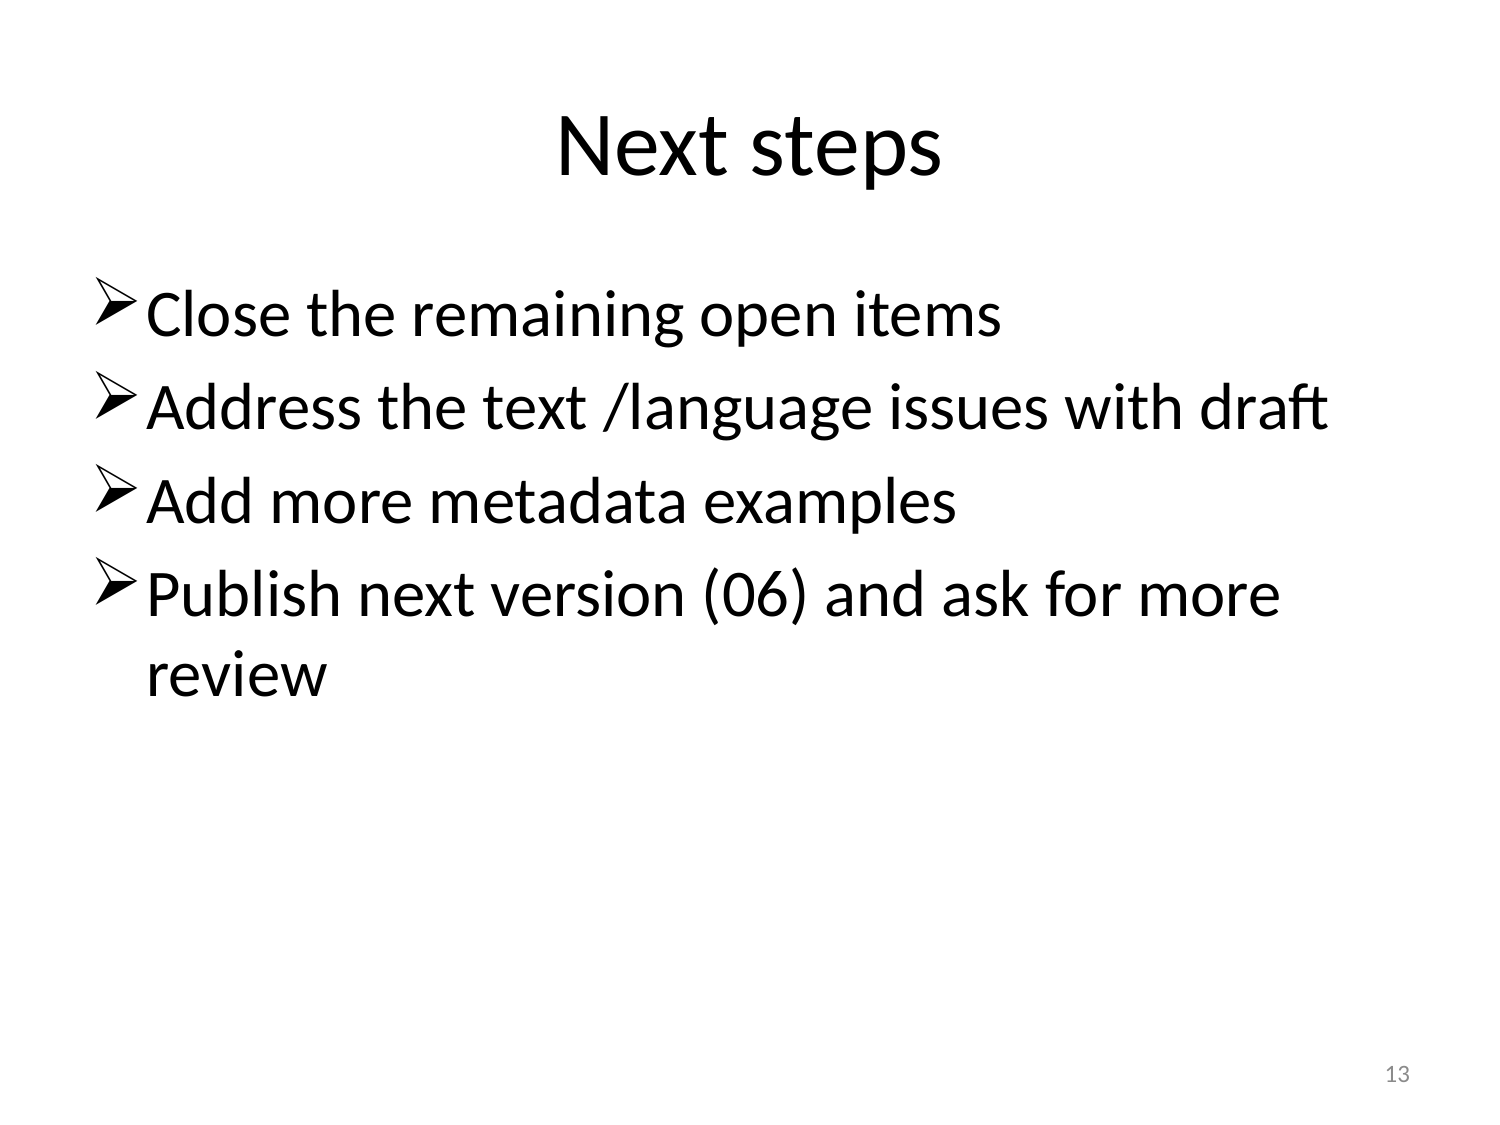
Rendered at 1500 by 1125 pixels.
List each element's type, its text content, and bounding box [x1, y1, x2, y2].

slide_number 13 [1362, 1042, 1425, 1103]
list Close the remaining open items Address the text /language issues with draft Add more metadata examples Publish next version (06) and ask for more review [74, 262, 1426, 1006]
title Next steps [74, 44, 1426, 233]
